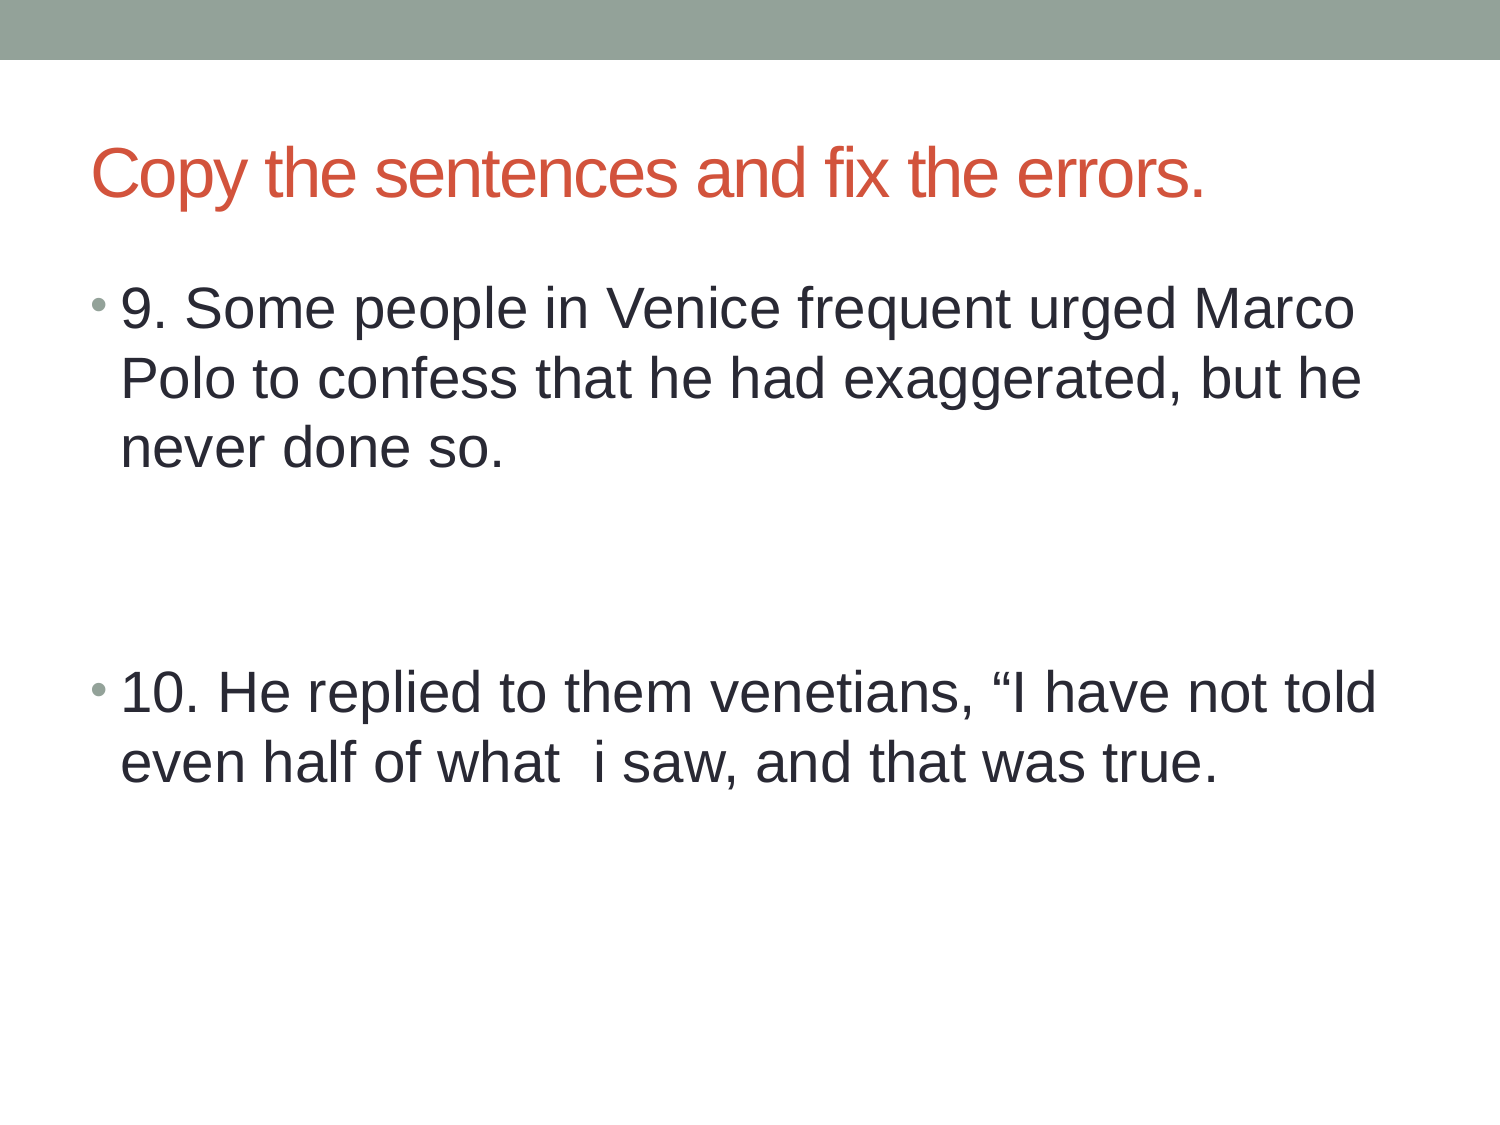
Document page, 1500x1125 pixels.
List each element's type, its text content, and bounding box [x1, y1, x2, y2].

list 9. Some people in Venice frequent urged Marco Polo to confess that he had exaggerated, but he never done so. 10. He replied to them venetians, “I have not told even half of what i saw, and that was true. [75, 262, 1425, 1063]
title Copy the sentences and fix the errors. [75, 87, 1425, 250]
